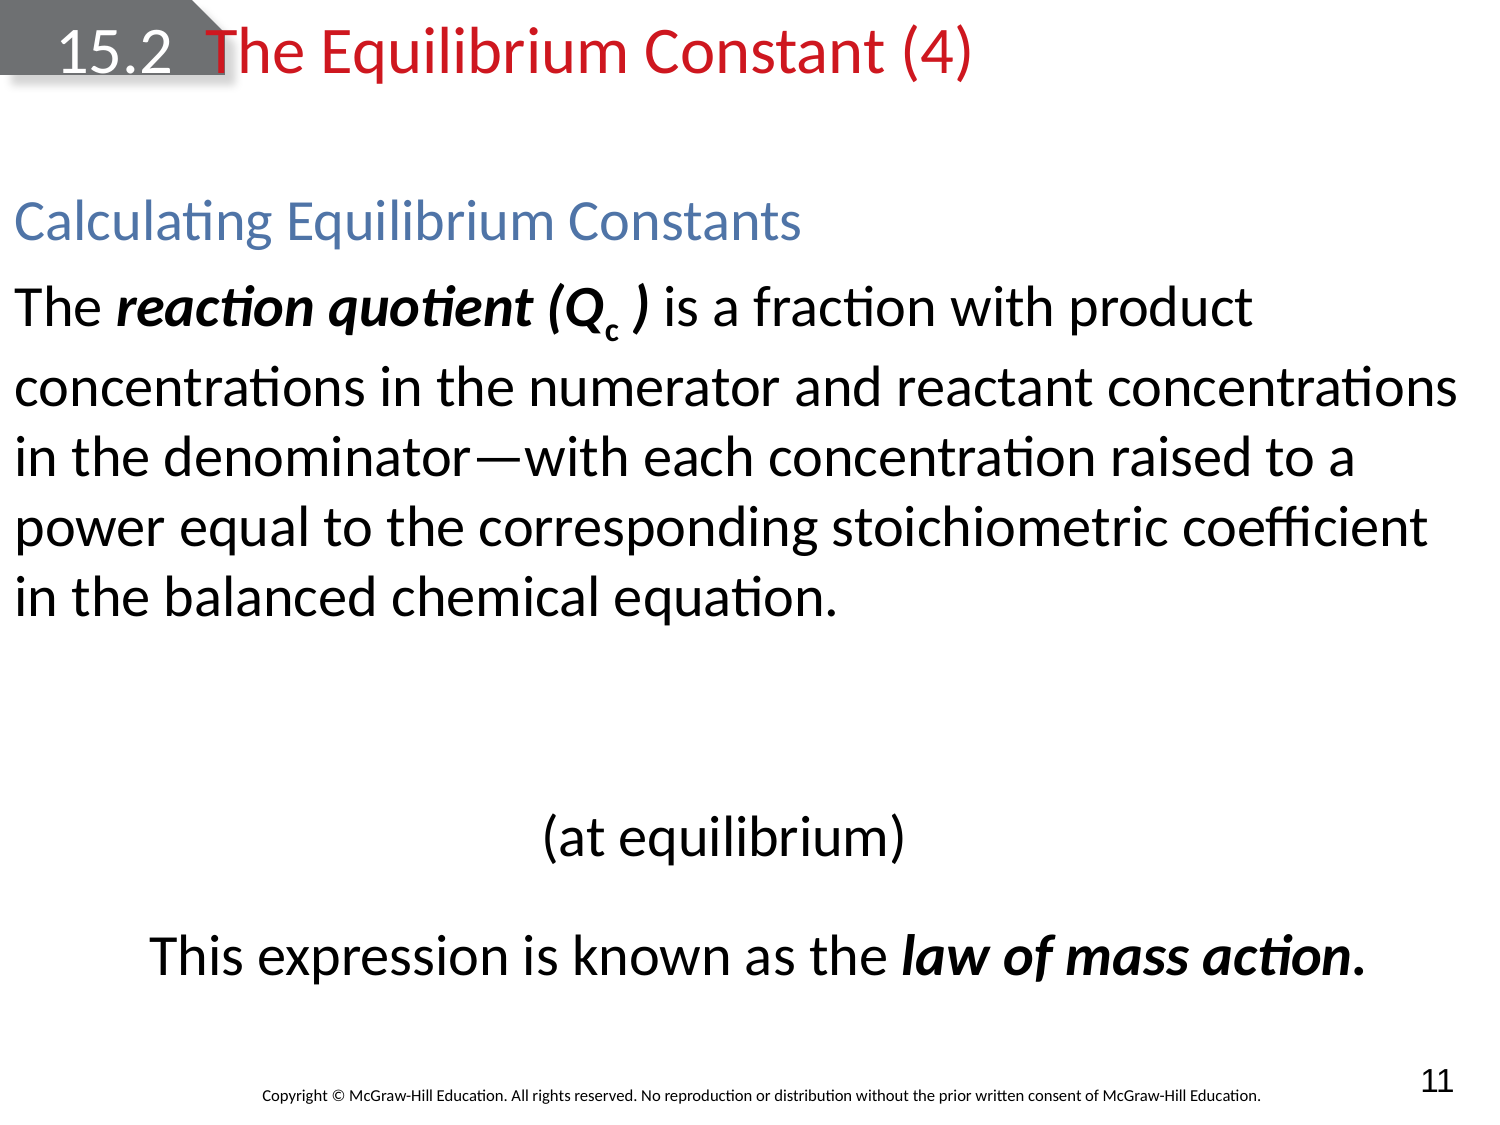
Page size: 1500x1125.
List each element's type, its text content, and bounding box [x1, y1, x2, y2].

title 15.2 The Equilibrium Constant (4) [3, 0, 1488, 85]
list Calculating Equilibrium Constants [0, 174, 1497, 249]
